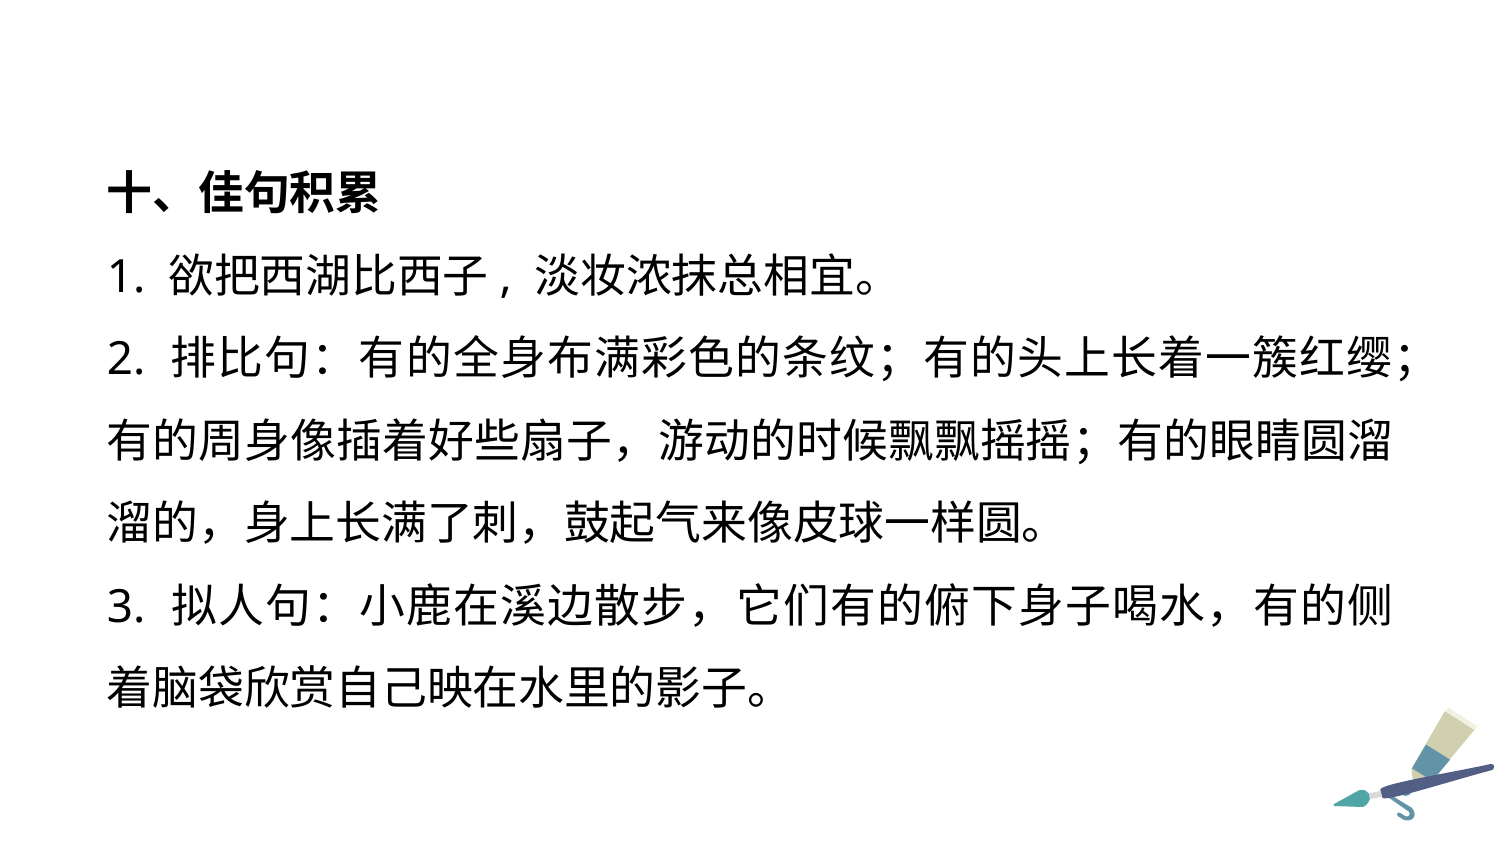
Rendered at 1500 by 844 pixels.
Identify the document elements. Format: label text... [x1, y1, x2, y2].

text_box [1358, 708, 1481, 844]
text_box 十、佳句积累 1. 欲把西湖比西子, 淡妆浓抹总相宜。 2. 排比句：有的全身布满彩色的条纹；有的头上长着一簇红缨；有的周身像插着好些扇子，游动的时候飘飘摇摇；有的眼睛圆溜溜的，身上长满了刺，鼓起气来像皮球一样圆。 3. 拟人句：小鹿在溪边散步，它们有的俯下身子喝水，有的侧着脑袋欣赏自己映在水里的影子。 [92, 129, 1408, 721]
